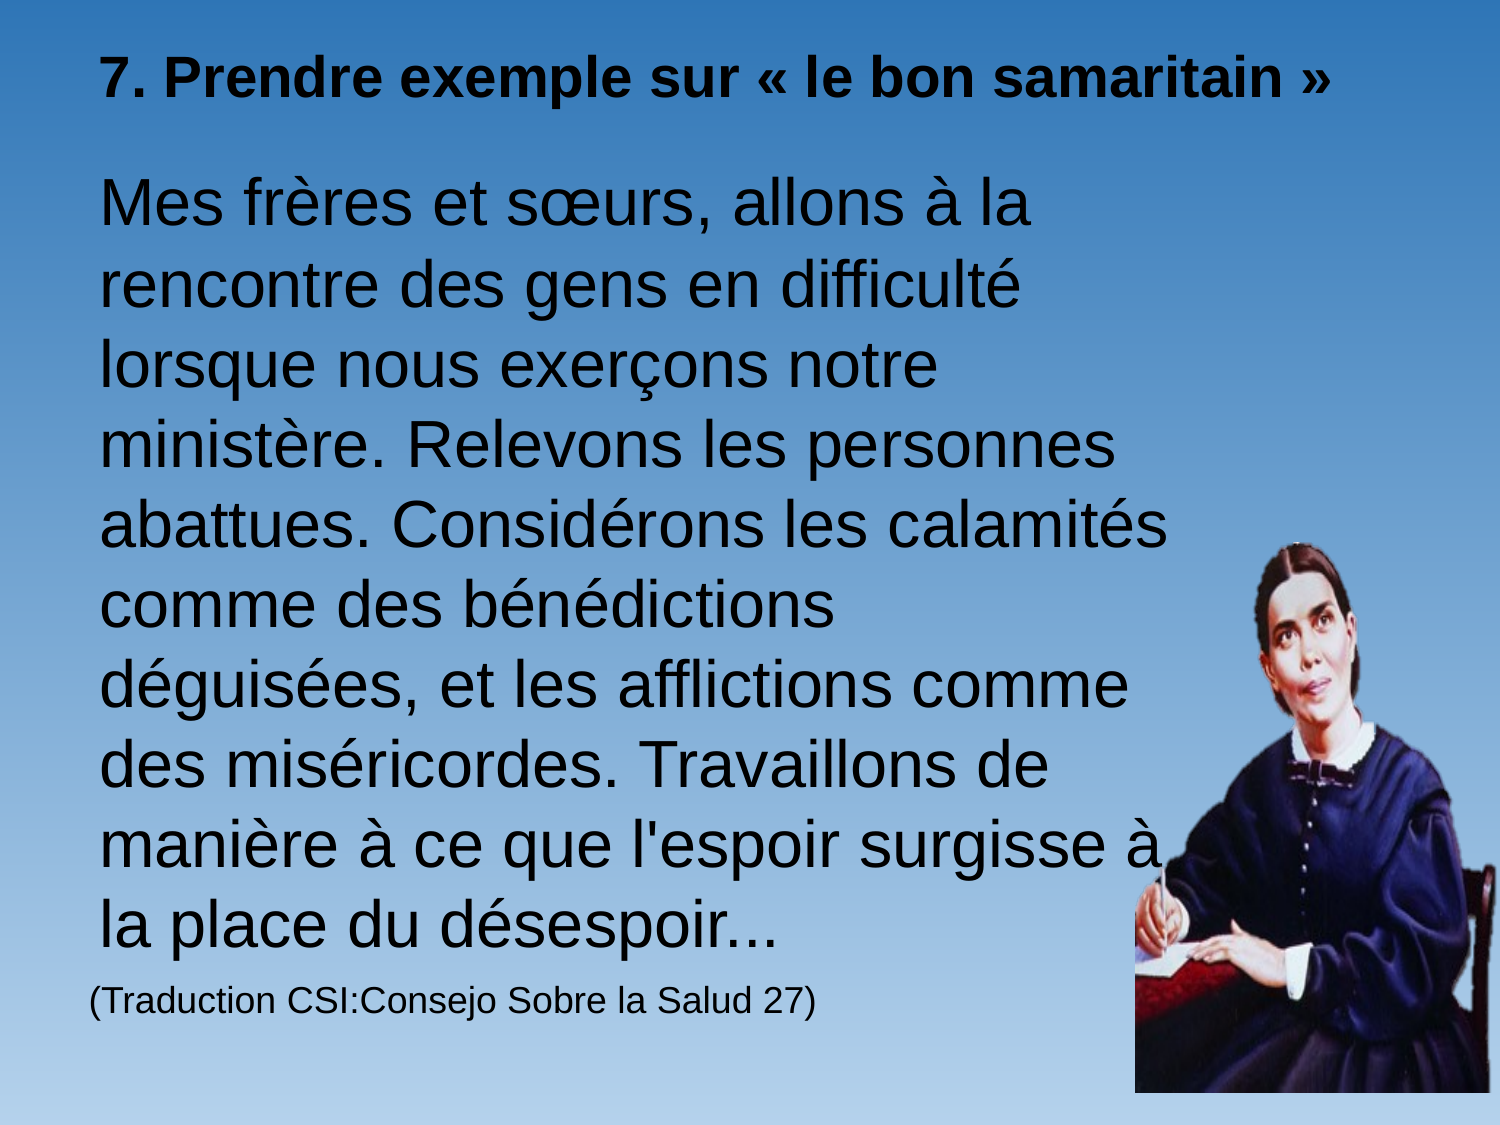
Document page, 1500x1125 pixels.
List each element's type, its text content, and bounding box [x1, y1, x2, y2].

list Mes frères et sœurs, allons à la rencontre des gens en difficulté lorsque nous exerçons notre ministère. Relevons les personnes abattues. Considérons les calamités comme des bénédictions déguisées, et les afflictions comme des miséricordes. Travaillons de manière à ce que l'espoir surgisse à la place du désespoir... (Traduction CSI:Consejo Sobre la Salud 27) [0, 143, 1188, 858]
picture [1135, 542, 1500, 1093]
text_box 7. Prendre exemple sur « le bon samaritain » [43, 32, 1390, 162]
